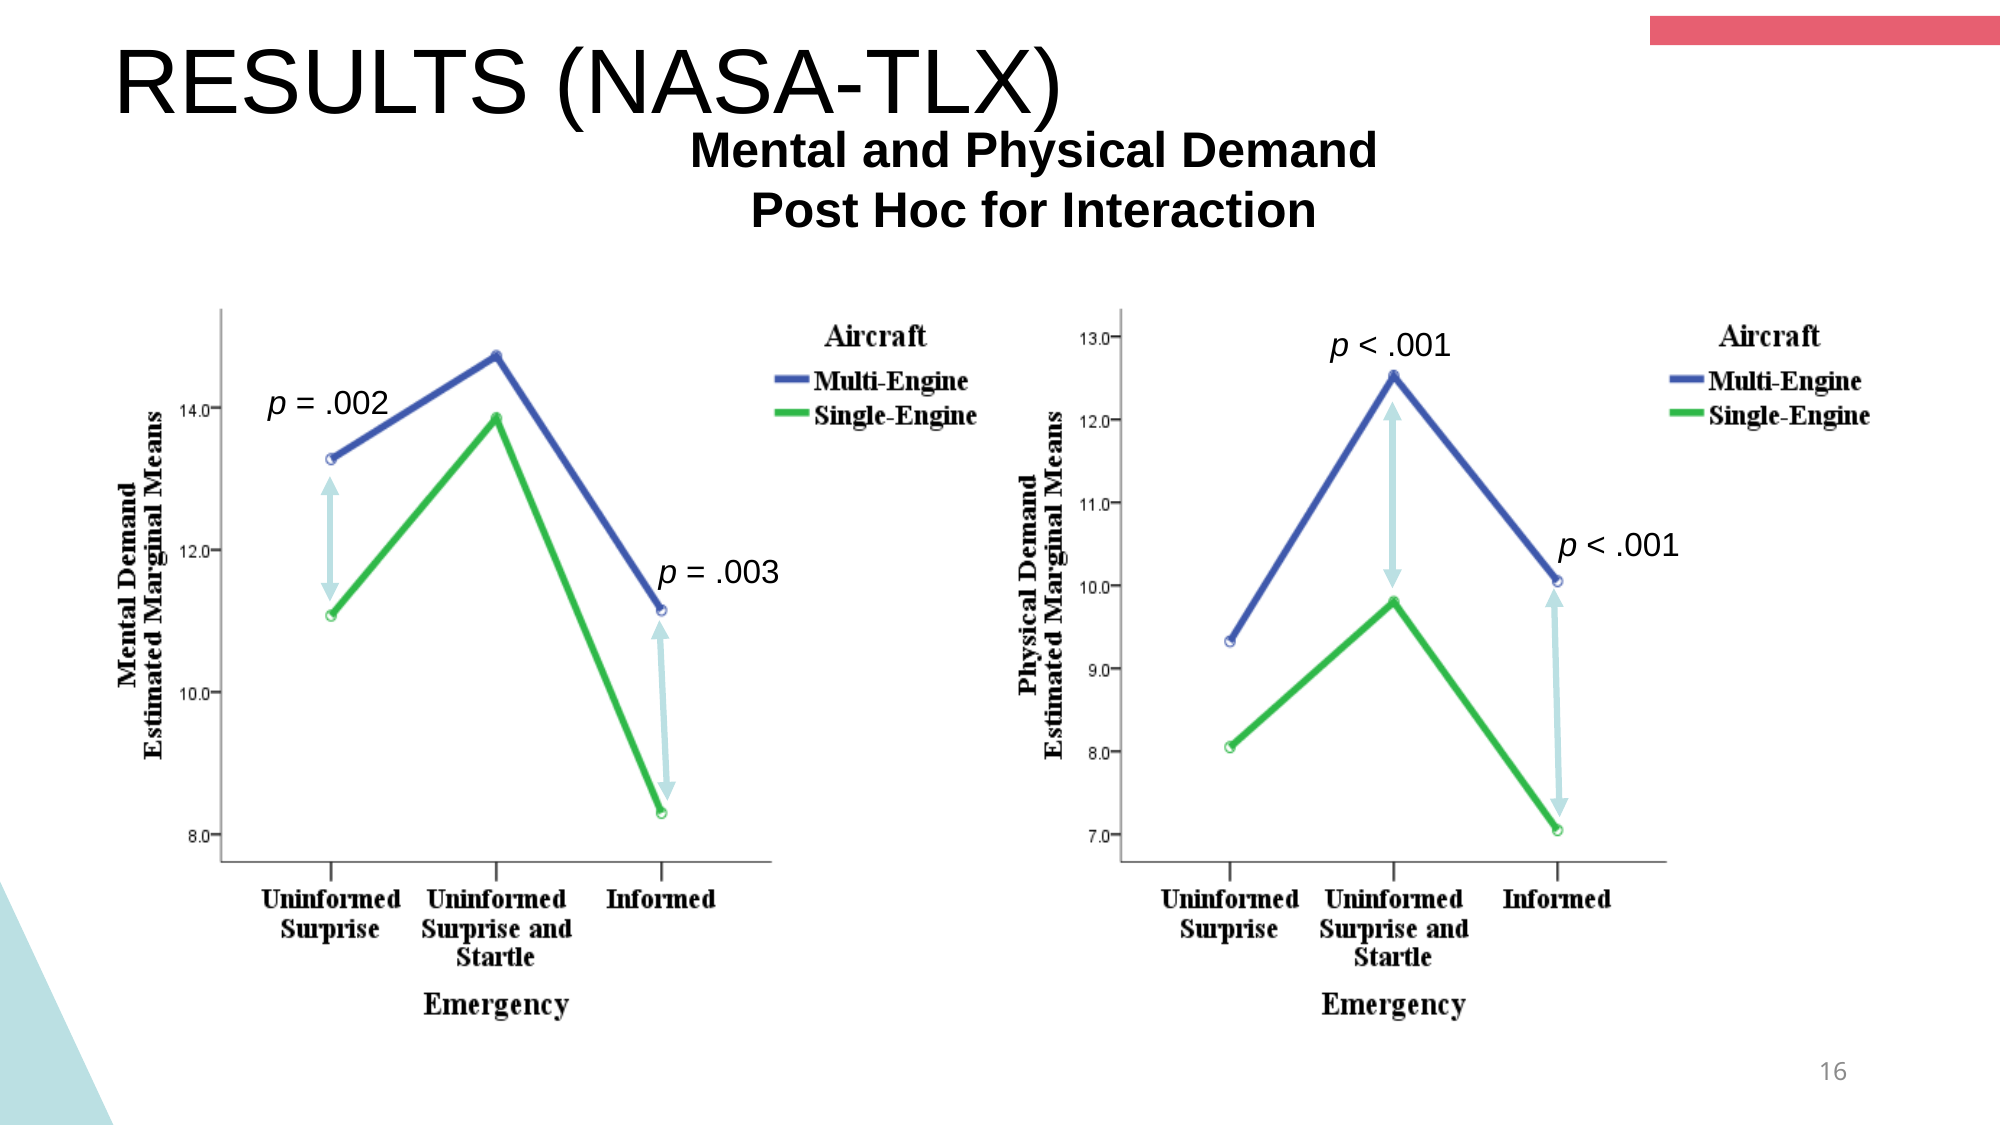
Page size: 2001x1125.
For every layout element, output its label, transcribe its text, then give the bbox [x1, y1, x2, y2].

text_box RESULTS (NASA-TLX) [113, 21, 1887, 109]
text_box Mental and Physical Demand Post Hoc for Interaction [113, 109, 1955, 305]
text_box [1649, 15, 2000, 46]
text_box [659, 620, 668, 801]
picture [92, 259, 1893, 1043]
slide_number 16 [1412, 1043, 1863, 1103]
text_box [0, 880, 115, 1125]
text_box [1553, 588, 1560, 818]
